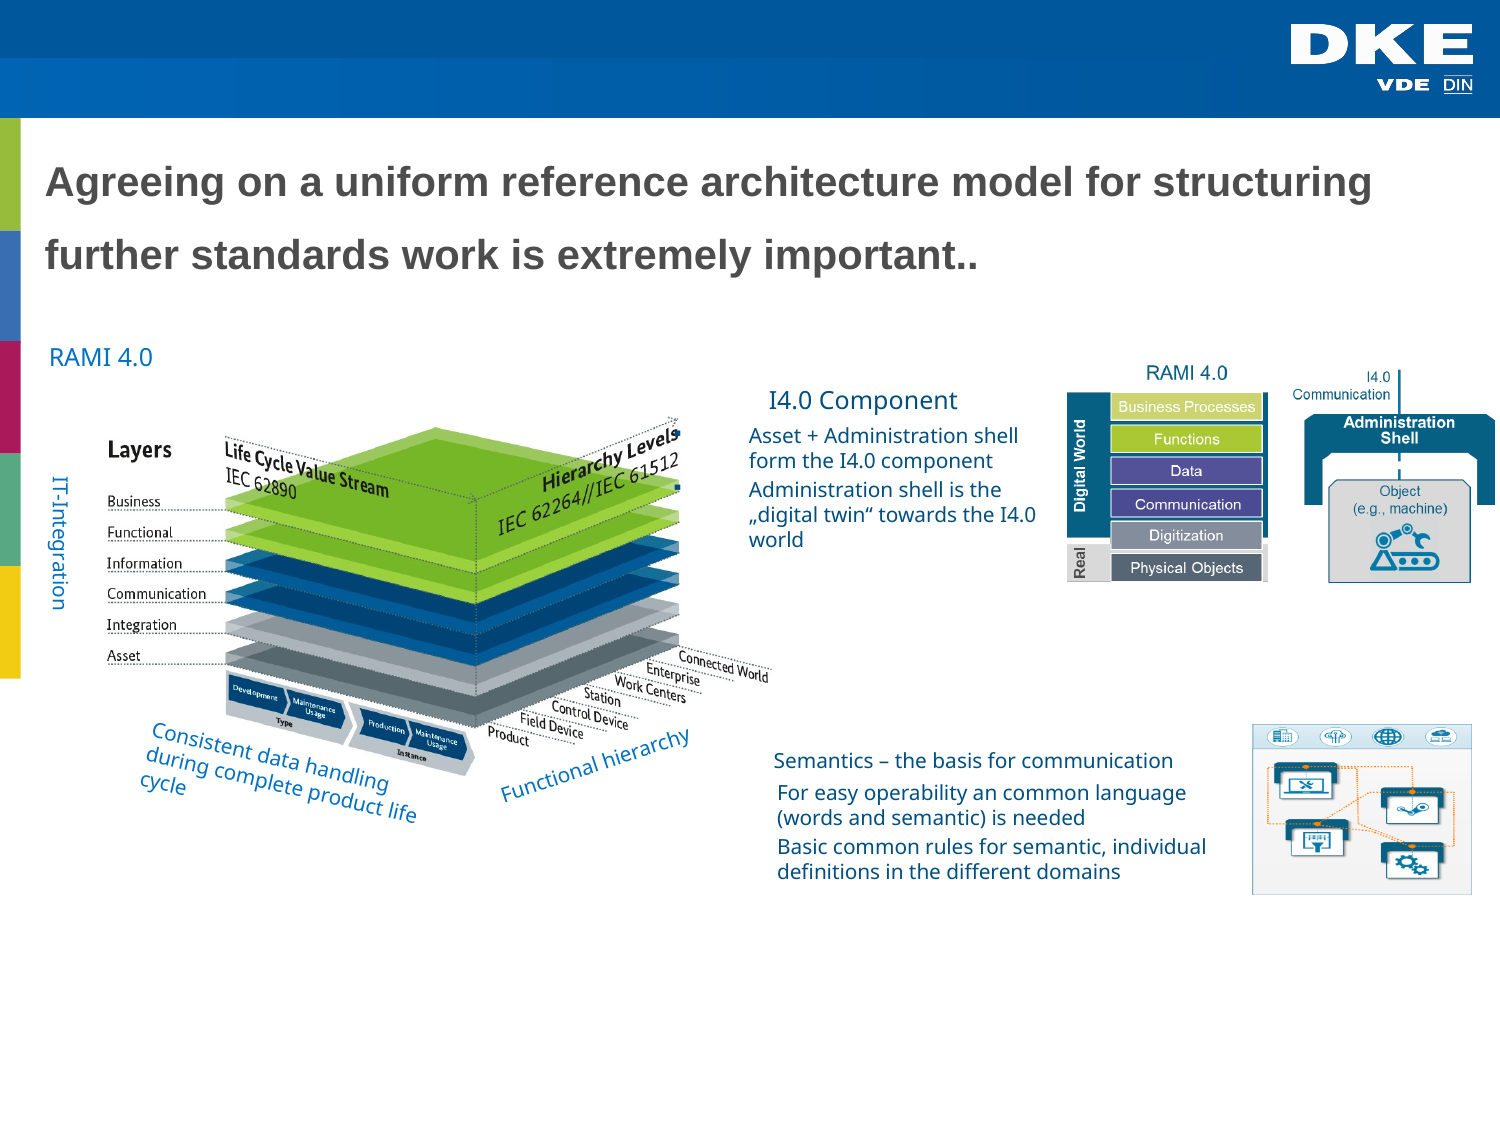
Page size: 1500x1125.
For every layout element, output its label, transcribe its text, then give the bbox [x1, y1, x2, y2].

picture [1419, 420, 1425, 427]
text_box I4.0 Component [761, 334, 1002, 415]
picture [1252, 724, 1472, 895]
picture [1111, 489, 1262, 517]
picture [1385, 420, 1391, 427]
picture [1074, 480, 1084, 486]
text_box Agreeing on a uniform reference architecture model for structuring further standards work is extremely important.. [37, 124, 1486, 286]
picture [1111, 457, 1262, 484]
picture [100, 409, 776, 776]
picture [1407, 418, 1417, 427]
text_box IT-Integration [41, 469, 82, 683]
picture [1427, 417, 1435, 427]
picture [1366, 420, 1373, 427]
picture [1074, 507, 1085, 511]
picture [1111, 425, 1262, 452]
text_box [0, 117, 21, 679]
picture [1074, 421, 1084, 427]
picture [1291, 24, 1473, 94]
text_box For easy operability an common language (words and semantic) is needed Basic common rules for semantic, individual definitions in the different domains [769, 772, 1252, 892]
text_box Consistent data handling during complete product life cycle [129, 776, 466, 870]
picture [1066, 354, 1495, 588]
text_box Functional hierarchy [487, 776, 622, 817]
picture [1356, 417, 1363, 427]
text_box RAMI 4.0 [41, 334, 367, 379]
text_box Asset + Administration shell form the I4.0 component Administration shell is the „digital twin“ towards the I4.0 world [776, 415, 1049, 560]
text_box Semantics – the basis for communication [776, 691, 1290, 772]
picture [1345, 417, 1353, 426]
